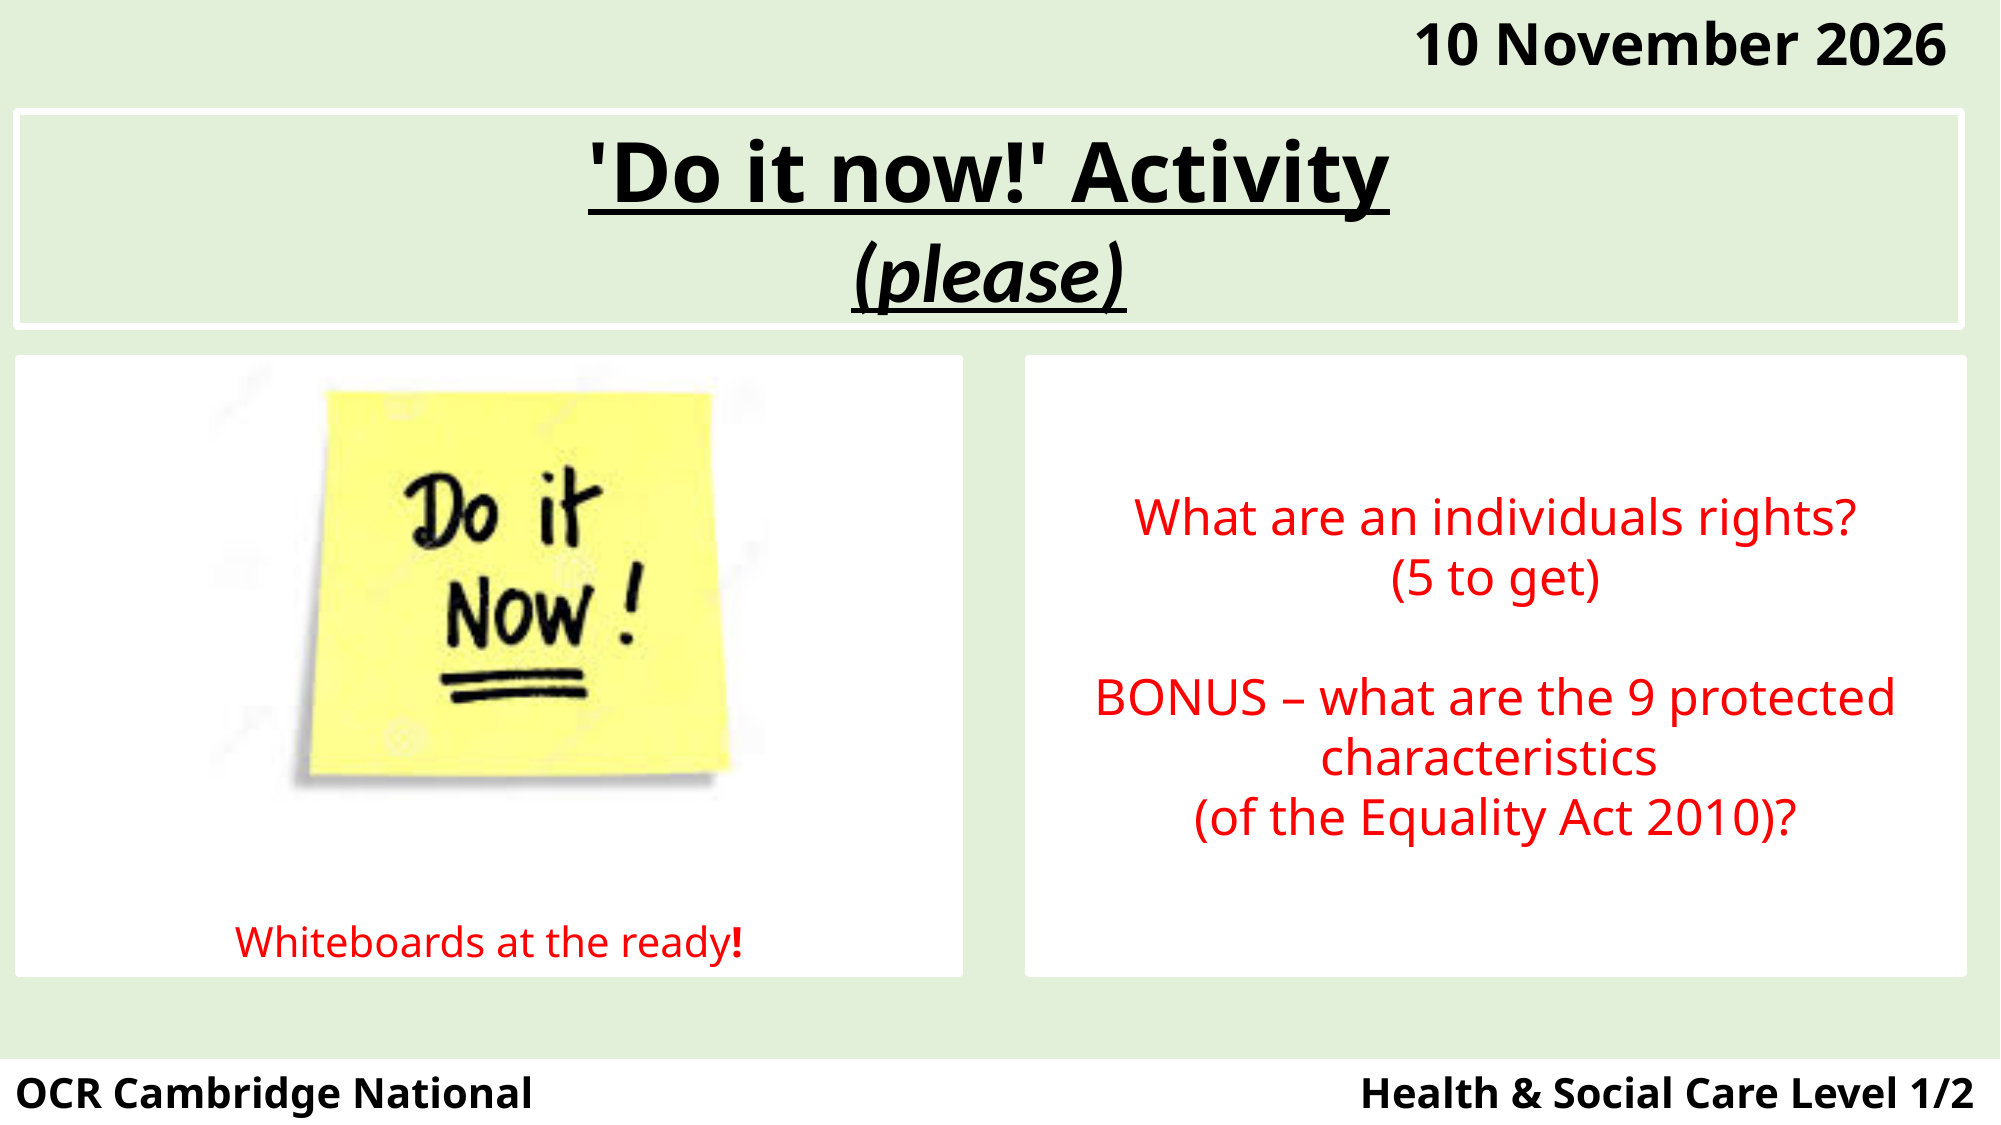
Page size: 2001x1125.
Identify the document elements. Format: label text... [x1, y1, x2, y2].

picture [208, 358, 769, 824]
text_box What are an individuals rights? (5 to get) BONUS – what are the 9 protected characteristics (of the Equality Act 2010)? [1028, 358, 1964, 973]
text_box Whiteboards at the ready! [18, 358, 960, 974]
text_box Health & Social Care Level 1/2 [873, 1059, 2000, 1125]
text_box OCR Cambridge National [0, 1059, 873, 1125]
text_box 'Do it now!' Activity (please) [16, 111, 1962, 327]
text_box 13 September 2020 [1205, 0, 1964, 94]
